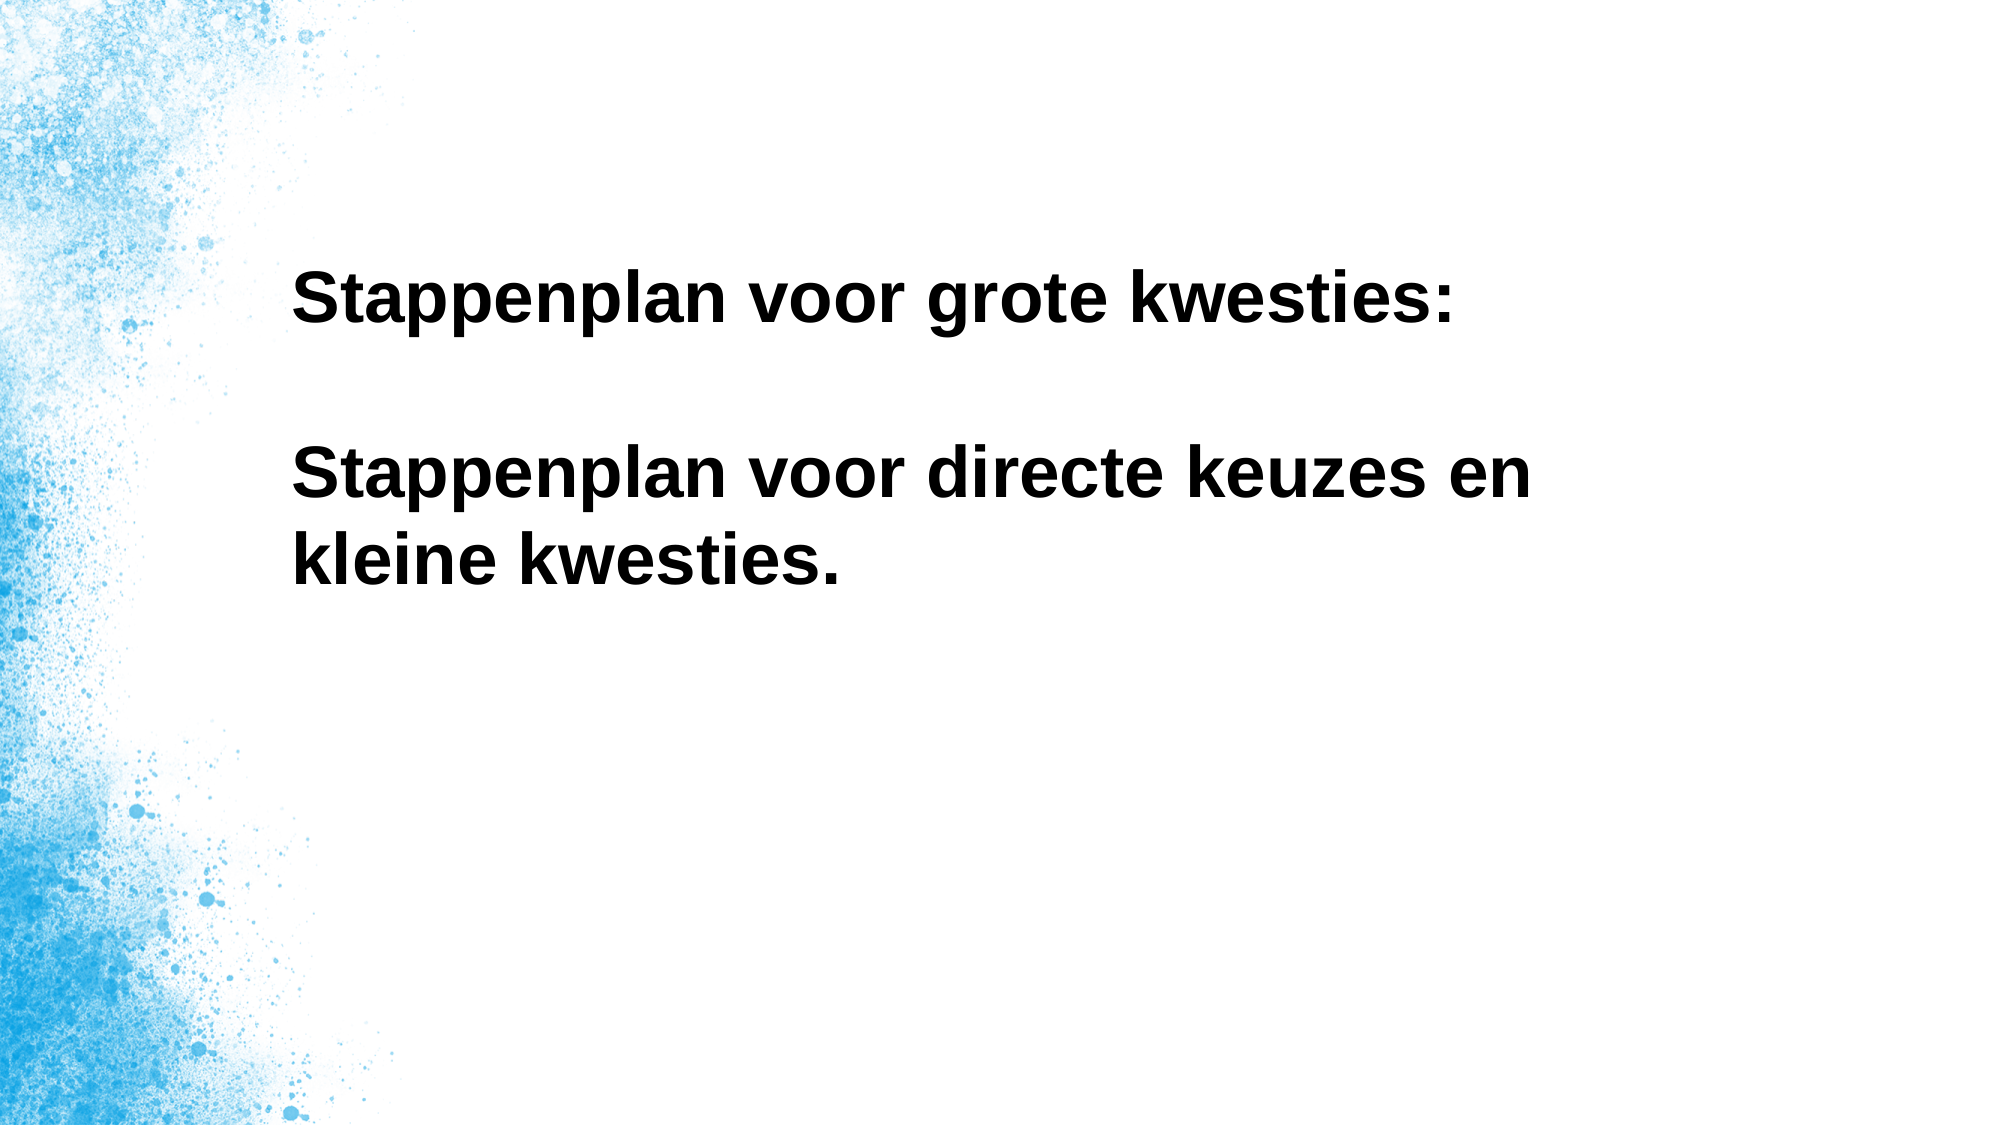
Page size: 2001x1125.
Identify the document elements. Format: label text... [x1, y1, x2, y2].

title Stappenplan voor grote kwesties: Stappenplan voor directe keuzes en kleine kwesties. [291, 411, 1629, 600]
picture [0, 0, 415, 1125]
